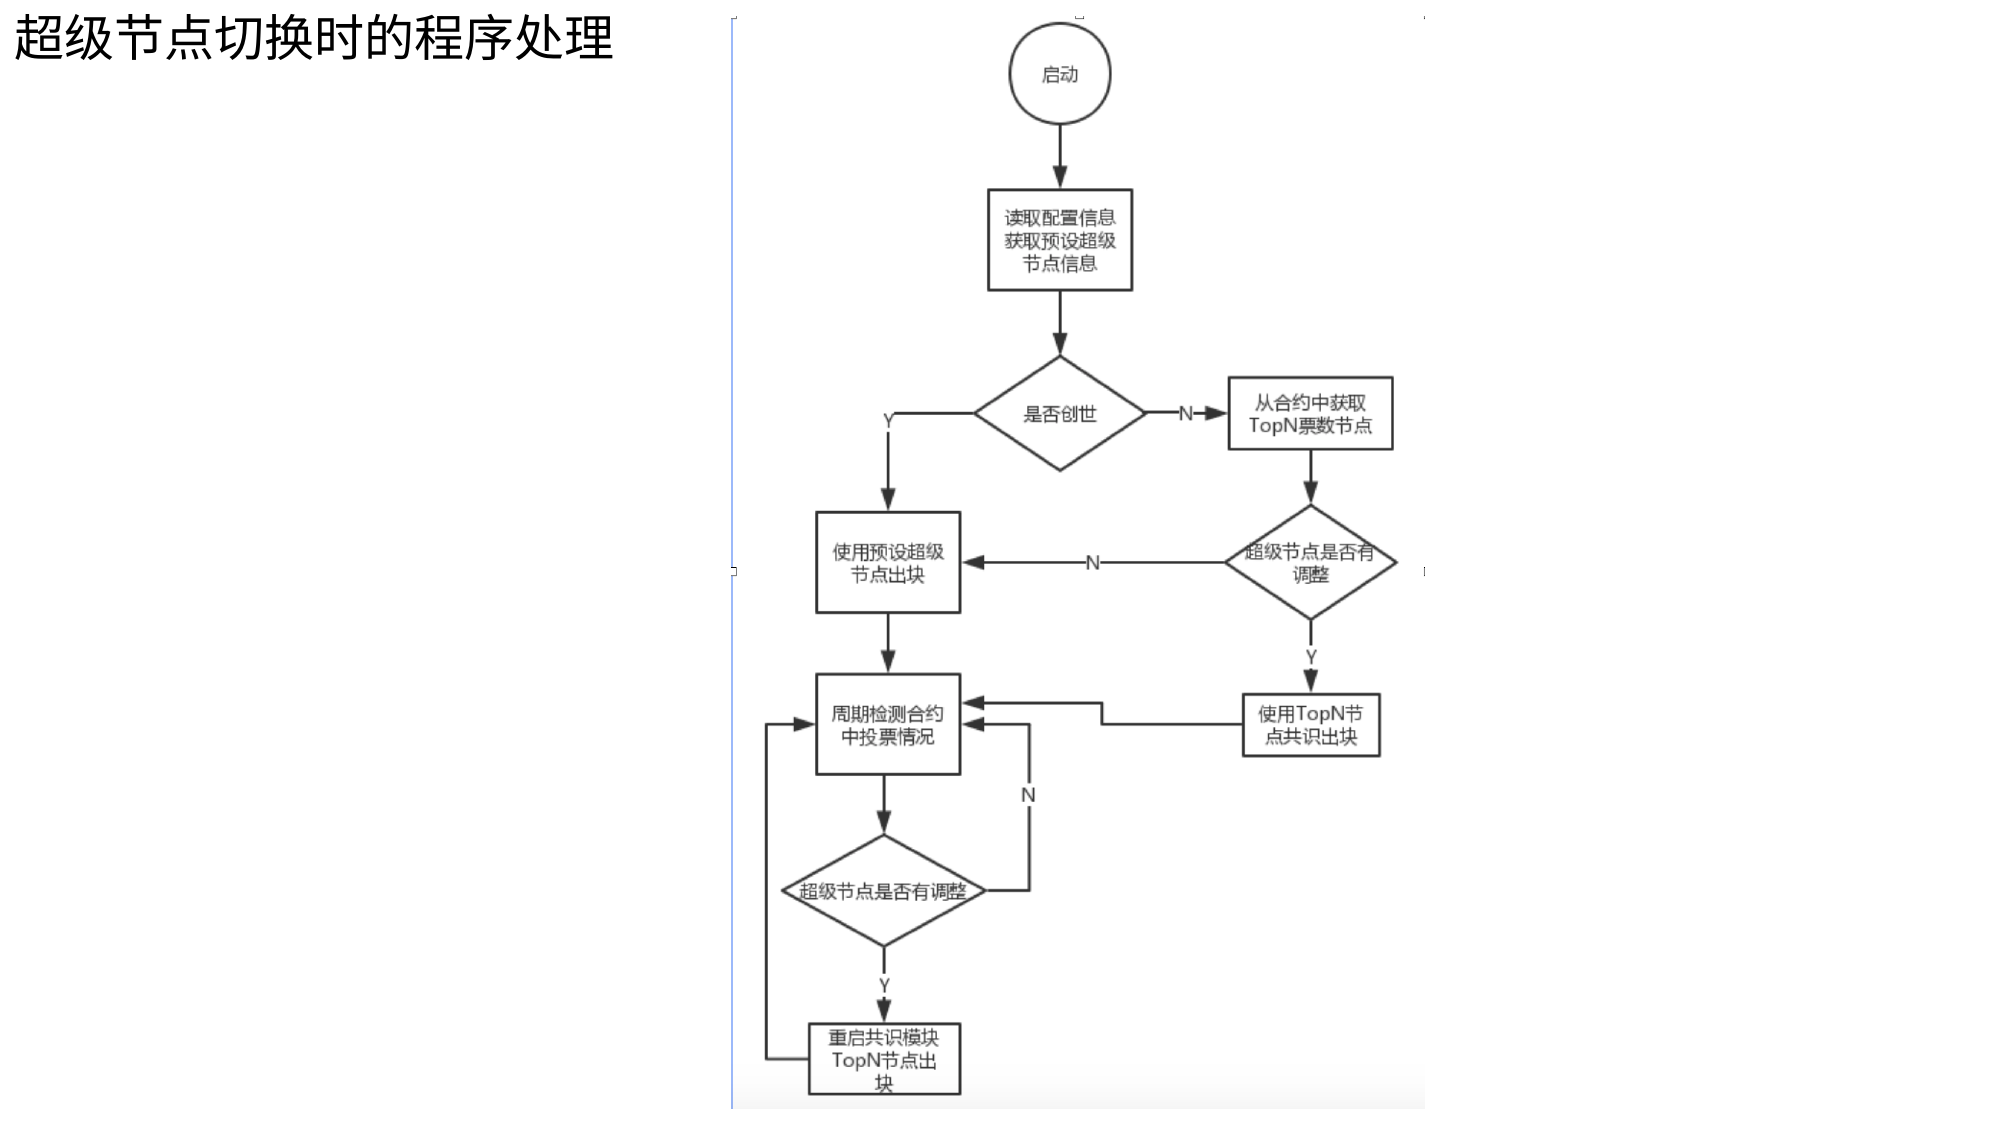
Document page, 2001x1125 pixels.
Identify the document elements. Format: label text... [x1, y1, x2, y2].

text_box 超级节点切换时的程序处理 [0, 0, 630, 74]
picture [731, 16, 1425, 1109]
